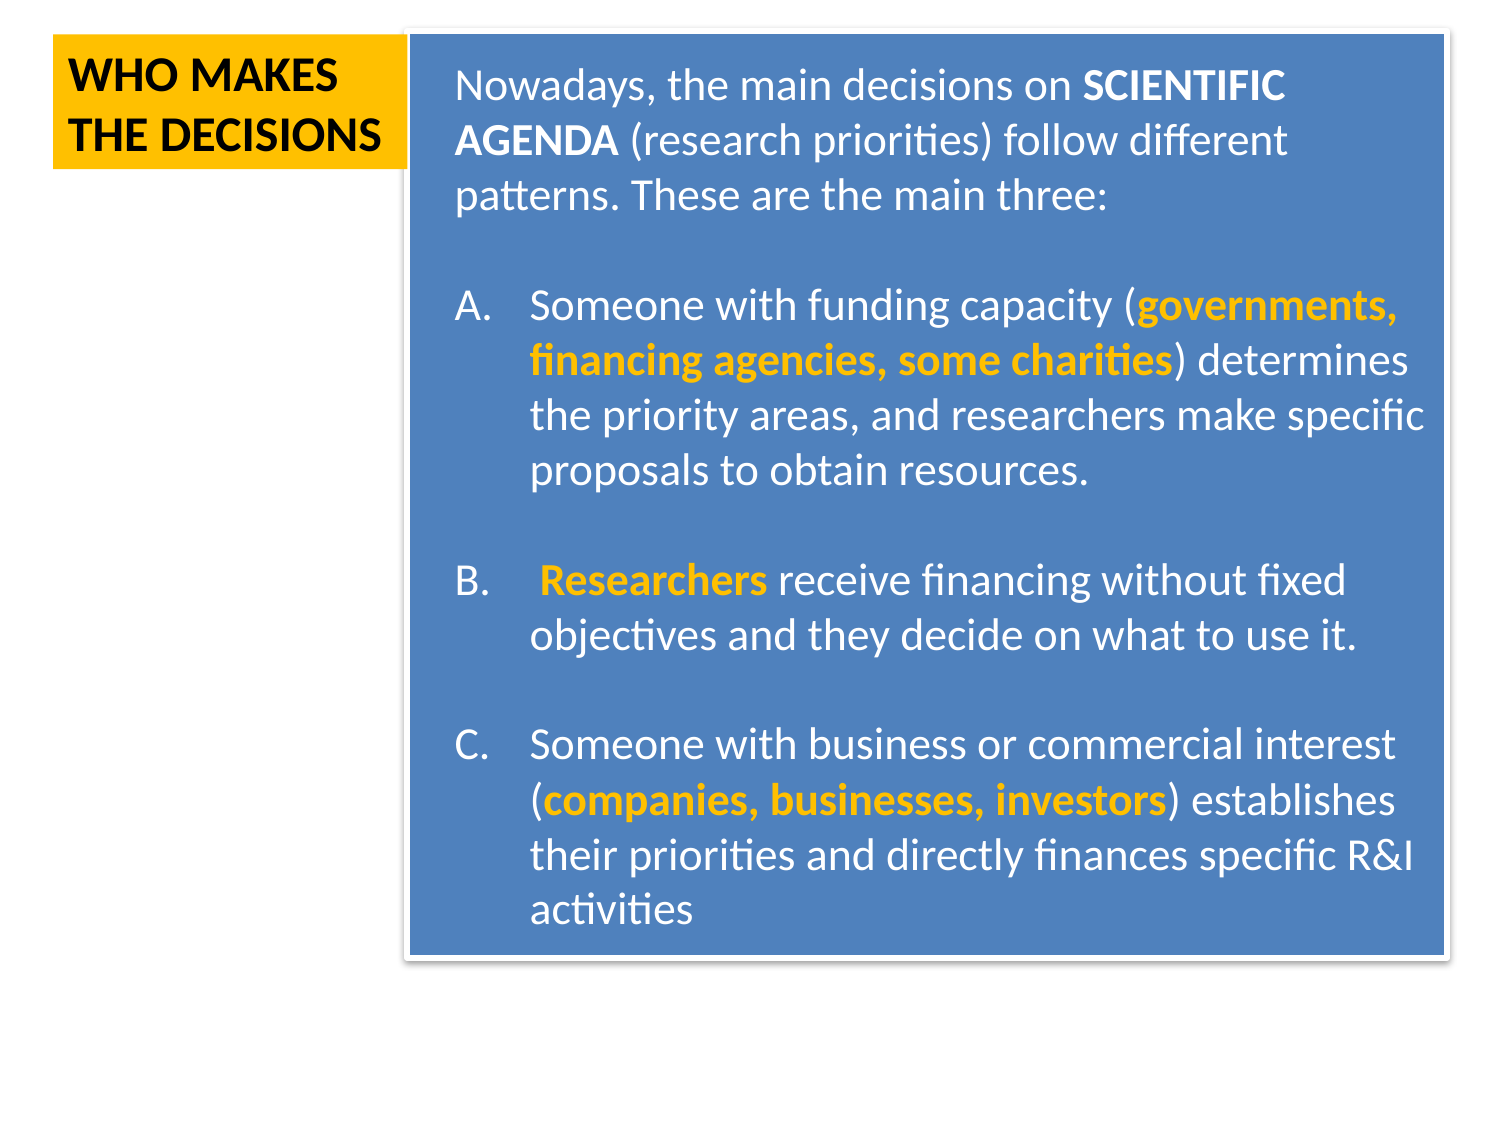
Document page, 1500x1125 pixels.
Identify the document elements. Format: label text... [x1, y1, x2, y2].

text_box Nowadays, the main decisions on SCIENTIFIC AGENDA (research priorities) follow different patterns. These are the main three: Someone with funding capacity (governments, financing agencies, some charities) determines the priority areas, and researchers make specific proposals to obtain resources. Researchers receive financing without fixed objectives and they decide on what to use it. Someone with business or commercial interest (companies, businesses, investors) establishes their priorities and directly finances specific R&I activities [404, 28, 1450, 961]
text_box WHO MAKES THE DECISIONS [53, 34, 408, 170]
